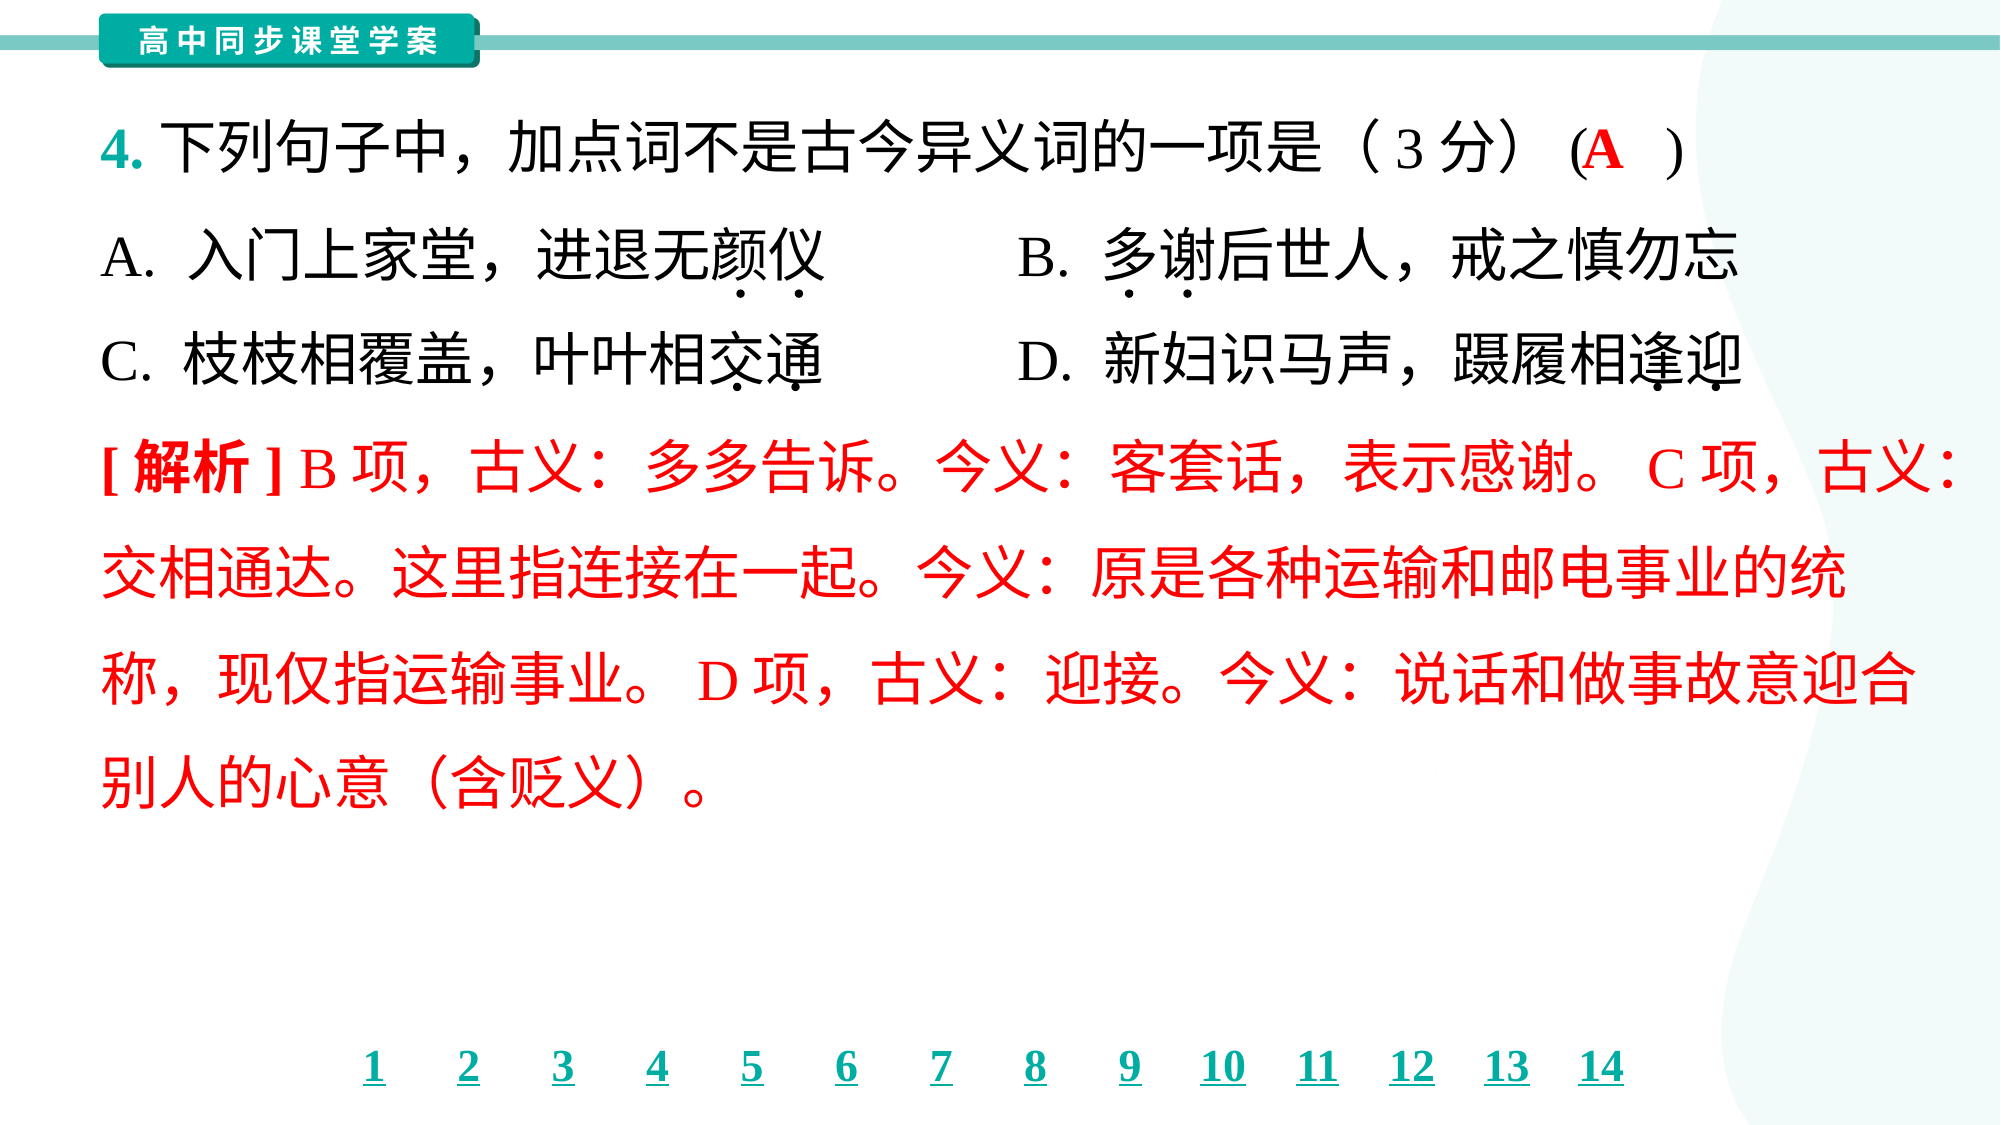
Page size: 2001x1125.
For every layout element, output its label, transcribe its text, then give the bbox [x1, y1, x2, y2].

text_box [736, 289, 745, 298]
text_box 4.下列句子中，加点词不是古今异义词的一项是（3分）( ) [1646, 76, 1899, 169]
picture [0, 0, 2000, 1125]
text_box [1653, 382, 1662, 392]
text_box [1183, 289, 1192, 298]
text_box 4.下列句子中，加点词不是古今异义词的一项是（3分）( ) [100, 76, 1560, 169]
text_box A. 入门上家堂，进退无颜仪 B. 多谢后世人，戒之慎勿忘 C. 枝枝相覆盖，叶叶相交通 D. 新妇识马声，蹑履相逢迎 [100, 182, 1899, 381]
text_box [1124, 289, 1134, 298]
text_box [732, 382, 742, 392]
text_box [解析] B项，古义：多多告诉。今义：客套话，表示感谢。C项，古义： 交相通达。这里指连接在一起。今义：原是各种运输和邮电事业的统 称，现仅指运输事业。D项，古义：迎接。今义：说话和做事故意迎合 别人的心意（含贬义）。 [100, 393, 1899, 806]
text_box A [1560, 75, 1646, 169]
text_box [794, 289, 804, 298]
text_box [791, 382, 800, 392]
text_box [1711, 382, 1721, 392]
